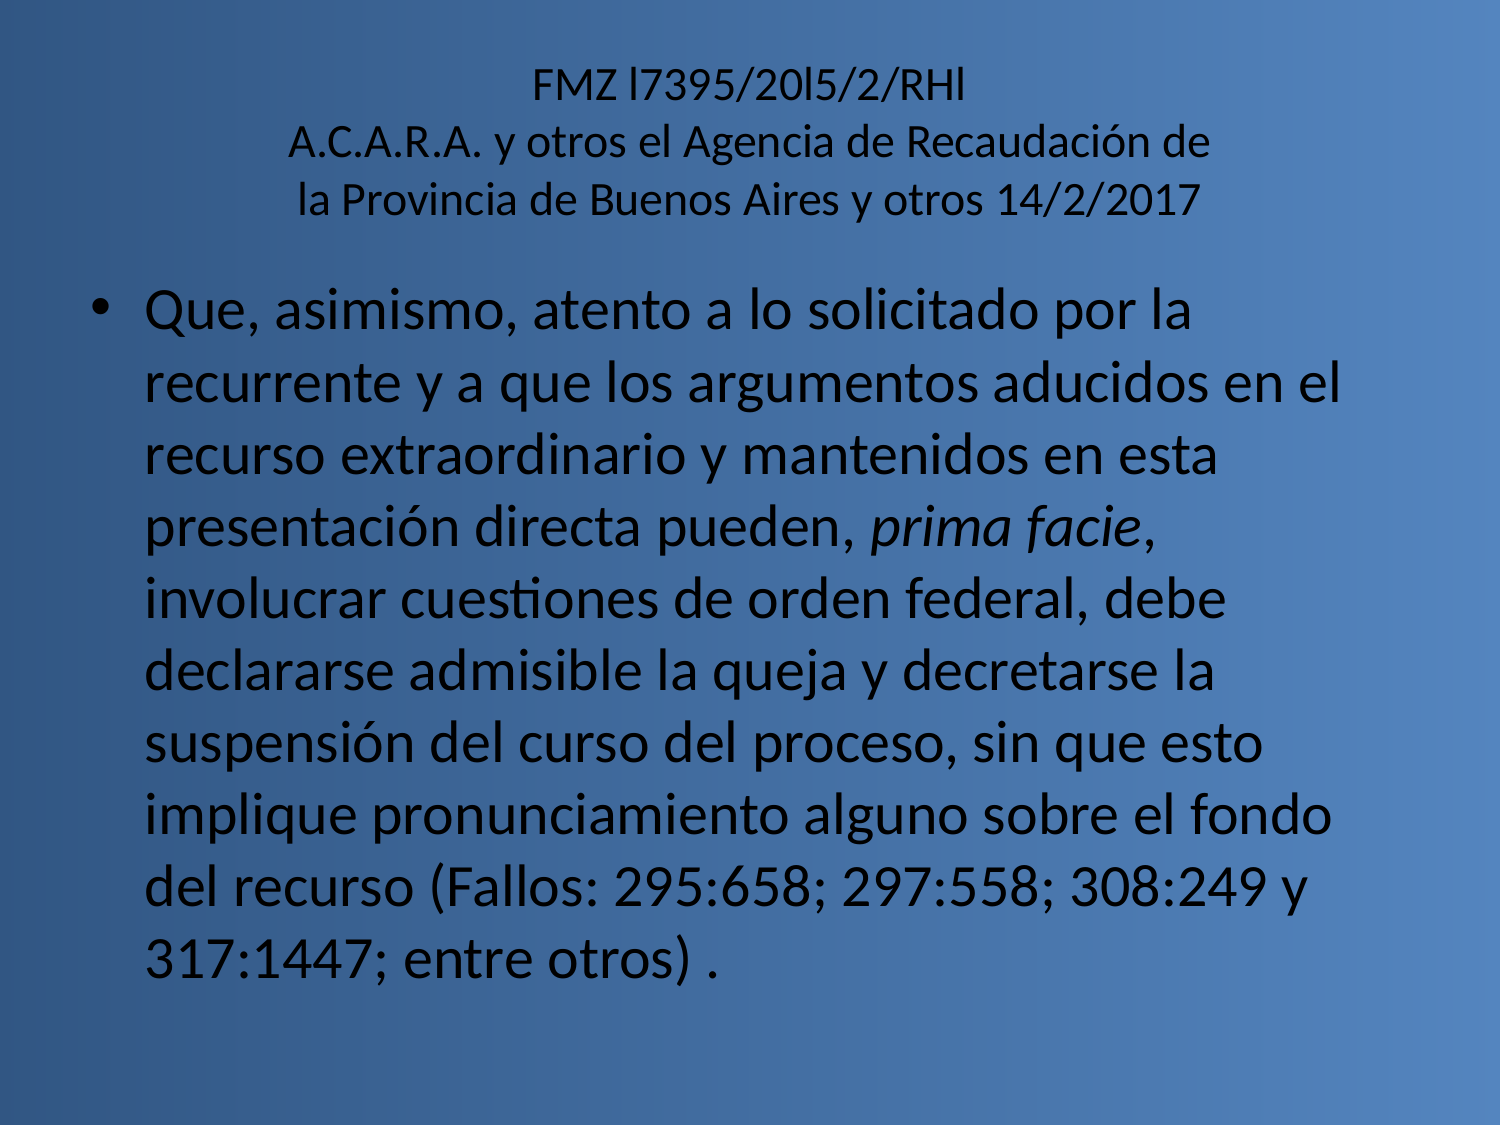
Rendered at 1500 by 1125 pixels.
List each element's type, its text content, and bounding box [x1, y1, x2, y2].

title FMZ l7395/20l5/2/RHl A.C.A.R.A. y otros el Agencia de Recaudación de la Provincia de Buenos Aires y otros 14/2/2017 [75, 45, 1425, 233]
list Que, asimismo, atento a lo solicitado por la recurrente y a que los argumentos aducidos en el recurso extraordinario y mantenidos en esta presentación directa pueden, prima facie, involucrar cuestiones de orden federal, debe declararse admisible la queja y decretarse la suspensión del curso del proceso, sin que esto implique pronunciamiento alguno sobre el fondo del recurso (Fallos: 295:658; 297:558; 308:249 y 317:1447; entre otros) . [75, 262, 1425, 1005]
